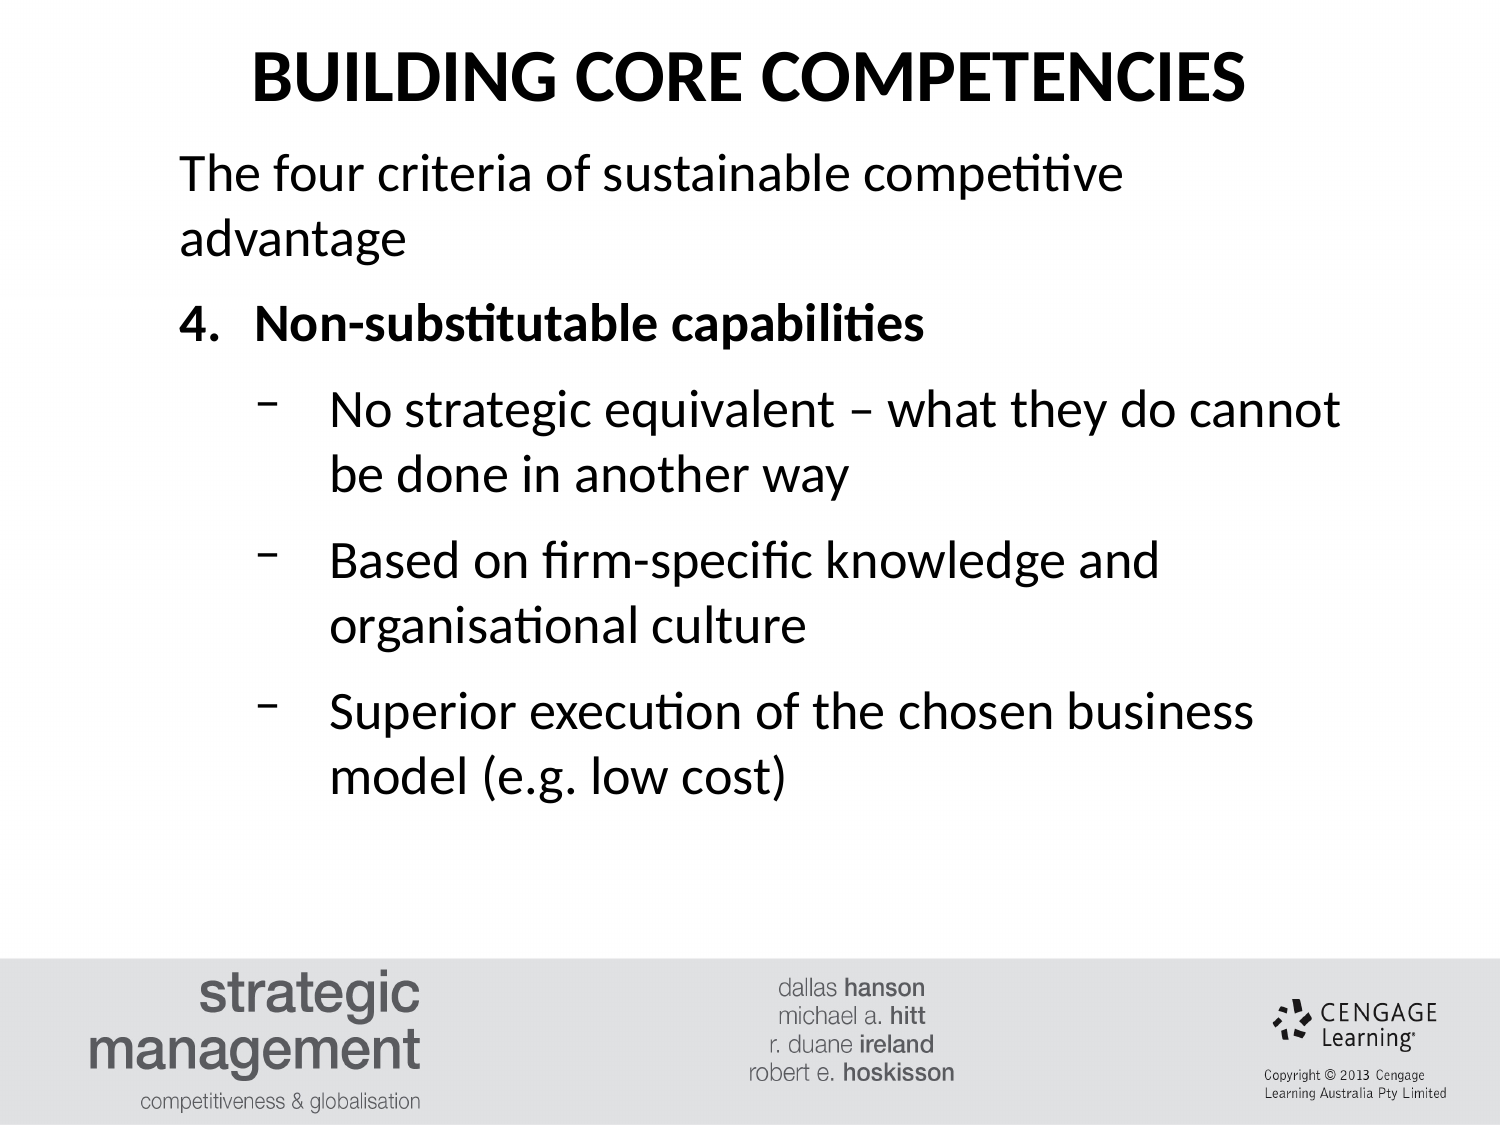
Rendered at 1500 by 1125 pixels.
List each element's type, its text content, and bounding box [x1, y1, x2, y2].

text_box The four criteria of sustainable competitive advantage Non-substitutable capabilities No strategic equivalent – what they do cannot be done in another way Based on firm-specific knowledge and organisational culture Superior execution of the chosen business model (e.g. low cost) [164, 129, 1367, 945]
text_box BUILDING CORE COMPETENCIES [168, 19, 1332, 125]
text_box [262, 224, 1388, 1005]
picture [0, 0, 1500, 1125]
